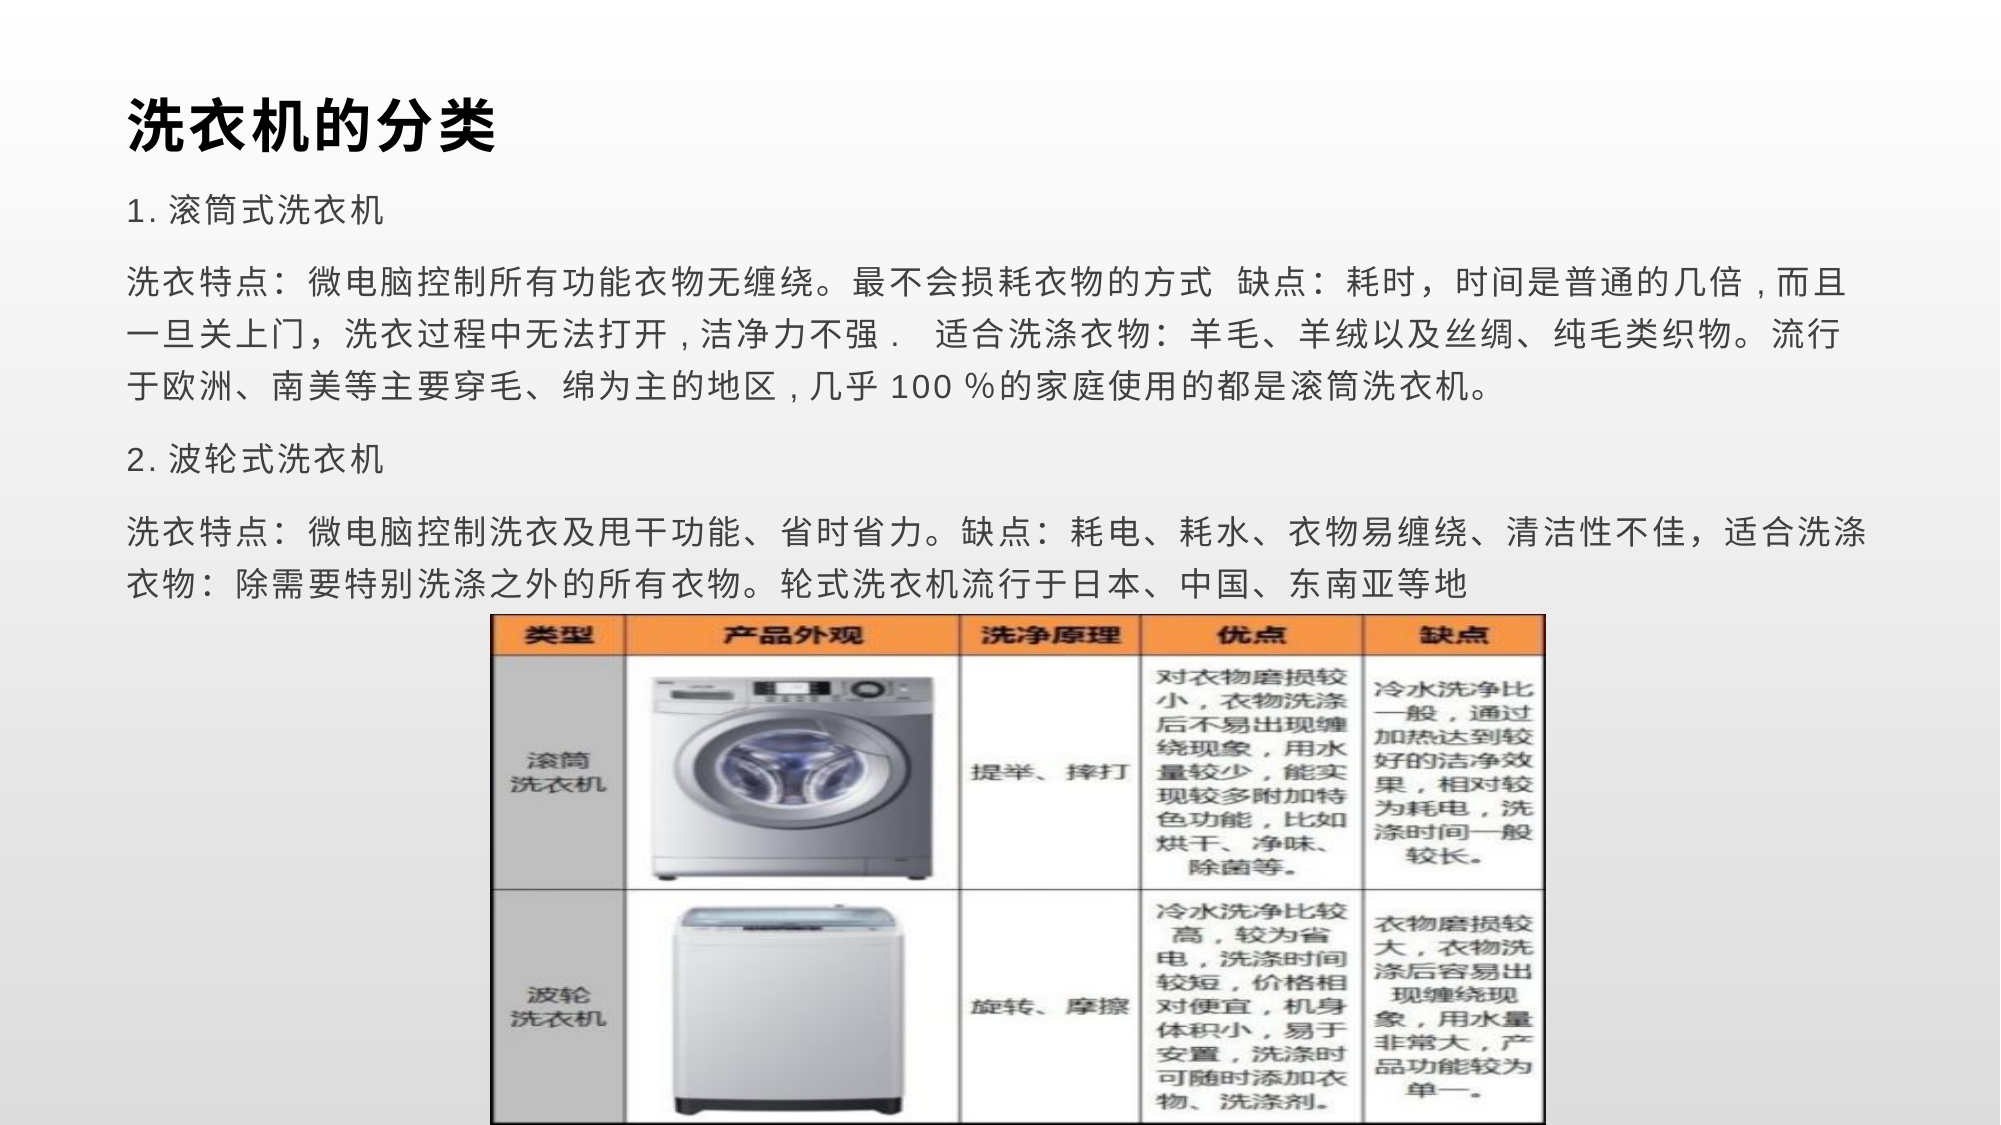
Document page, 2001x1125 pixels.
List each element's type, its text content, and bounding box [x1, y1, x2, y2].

list 1.滚筒式洗衣机 洗衣特点：微电脑控制所有功能衣物无缠绕。最不会损耗衣物的方式 缺点：耗时，时间是普通的几倍,而且一旦关上门，洗衣过程中无法打开,洁净力不强. 适合洗涤衣物：羊毛、羊绒以及丝绸、纯毛类织物。流行于欧洲、南美等主要穿毛、绵为主的地区,几乎100％的家庭使用的都是滚筒洗衣机。 2.波轮式洗衣机 洗衣特点：微电脑控制洗衣及甩干功能、省时省力。缺点：耗电、耗水、衣物易缠绕、清洁性不佳，适合洗涤衣物：除需要特别洗涤之外的所有衣物。轮式洗衣机流行于日本、中国、东南亚等地 [109, 177, 1891, 1040]
title 洗衣机的分类 [109, 70, 1891, 177]
picture [490, 614, 1546, 1125]
